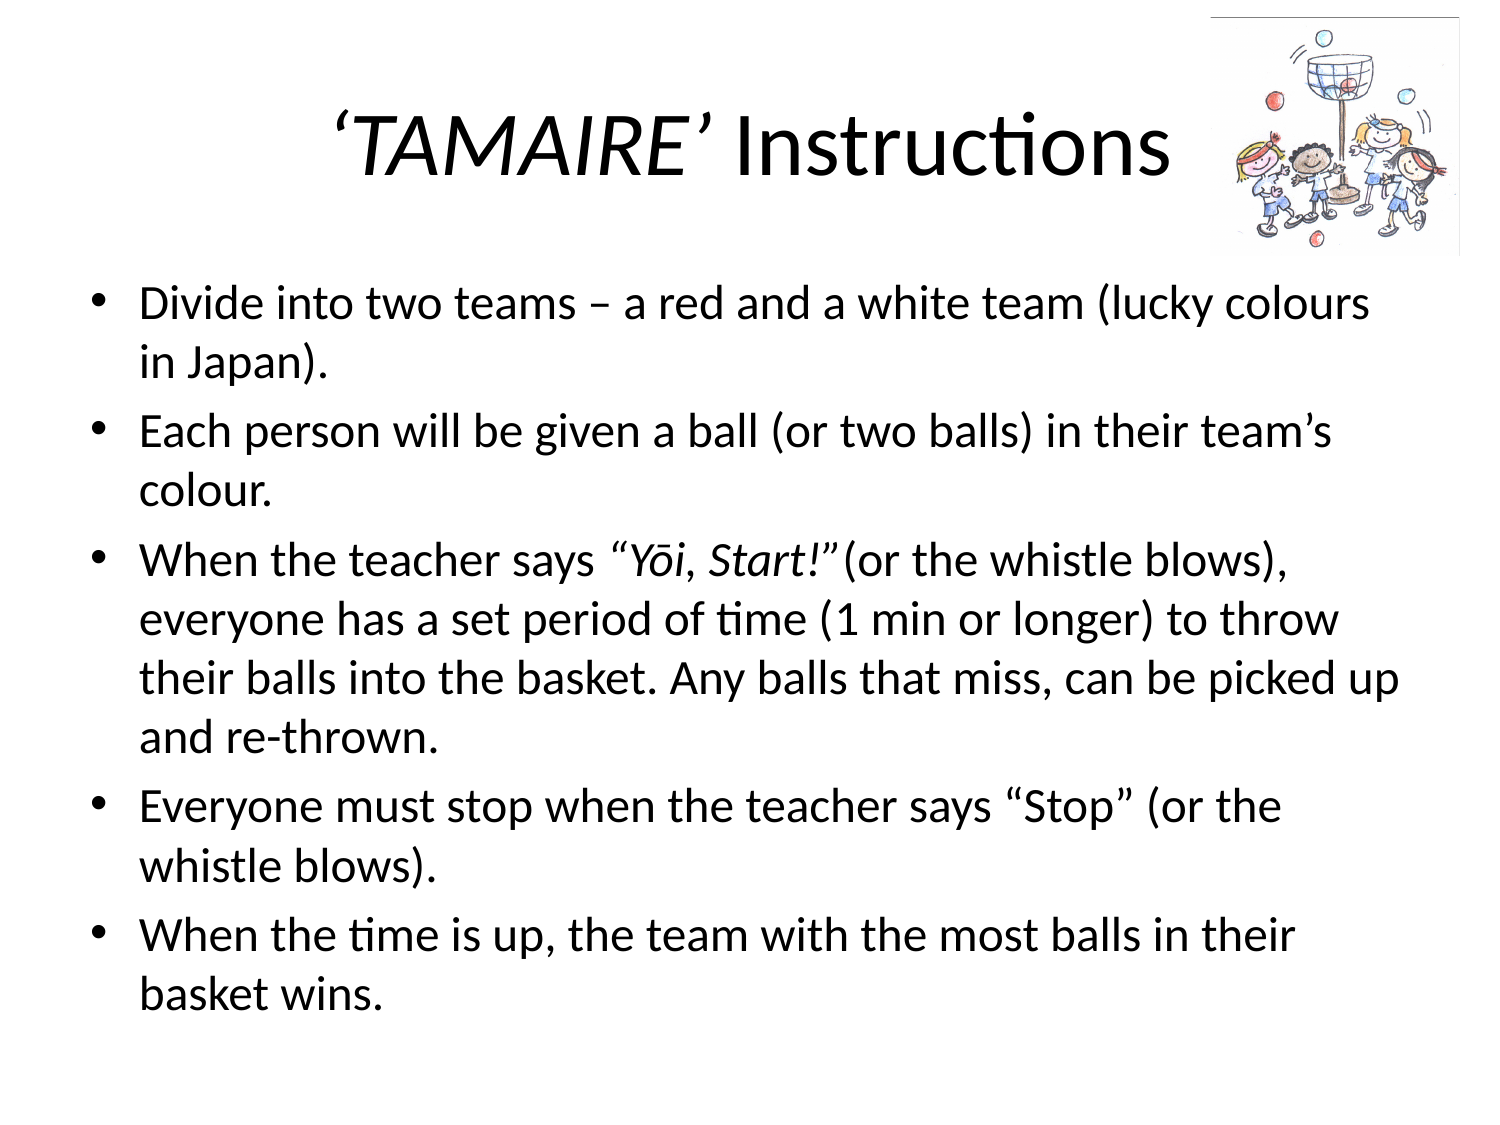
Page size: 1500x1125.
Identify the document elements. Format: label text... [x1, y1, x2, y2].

title ‘TAMAIRE’ Instructions [75, 45, 1205, 233]
list Divide into two teams – a red and a white team (lucky colours in Japan). Each person will be given a ball (or two balls) in their team’s colour. When the teacher says “Yōi, Start!”(or the whistle blows), everyone has a set period of time (1 min or longer) to throw their balls into the basket. Any balls that miss, can be picked up and re-thrown. Everyone must stop when the teacher says “Stop” (or the whistle blows). When the time is up, the team with the most balls in their basket wins. [75, 262, 1425, 1035]
picture [1210, 16, 1460, 256]
